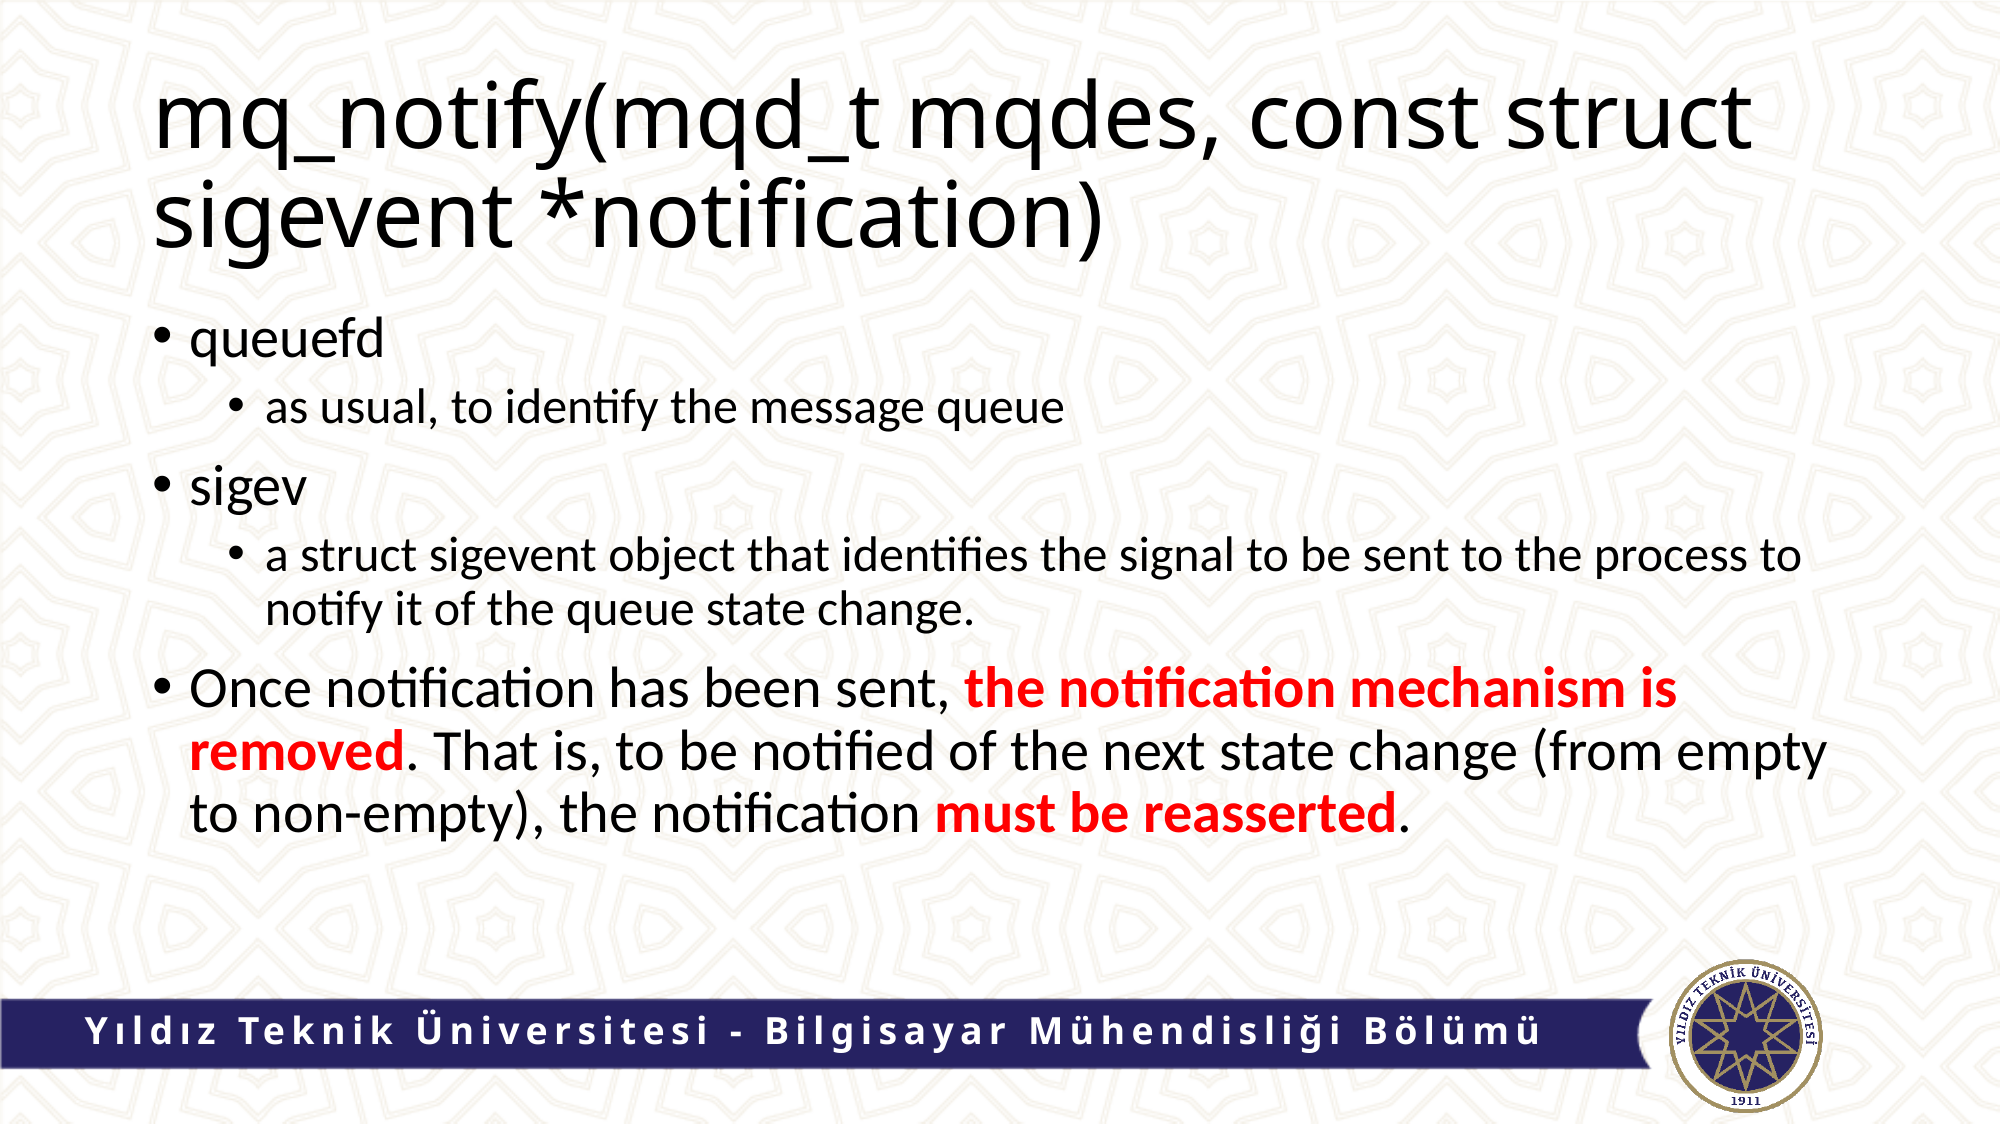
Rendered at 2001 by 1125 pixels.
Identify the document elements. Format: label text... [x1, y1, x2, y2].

title mq_notify(mqd_t mqdes, const struct sigevent *notification) [137, 59, 1863, 278]
list queuefd as usual, to identify the message queue sigev a struct sigevent object that identifies the signal to be sent to the process to notify it of the queue state change. Once notification has been sent, the notification mechanism is removed. That is, to be notified of the next state change (from empty to non-empty), the notification must be reasserted. [137, 299, 1863, 982]
footer Yıldız Teknik Üniversitesi - Bilgisayar Mühendisliği Bölümü [0, 997, 1628, 1069]
picture [0, 0, 2000, 1125]
